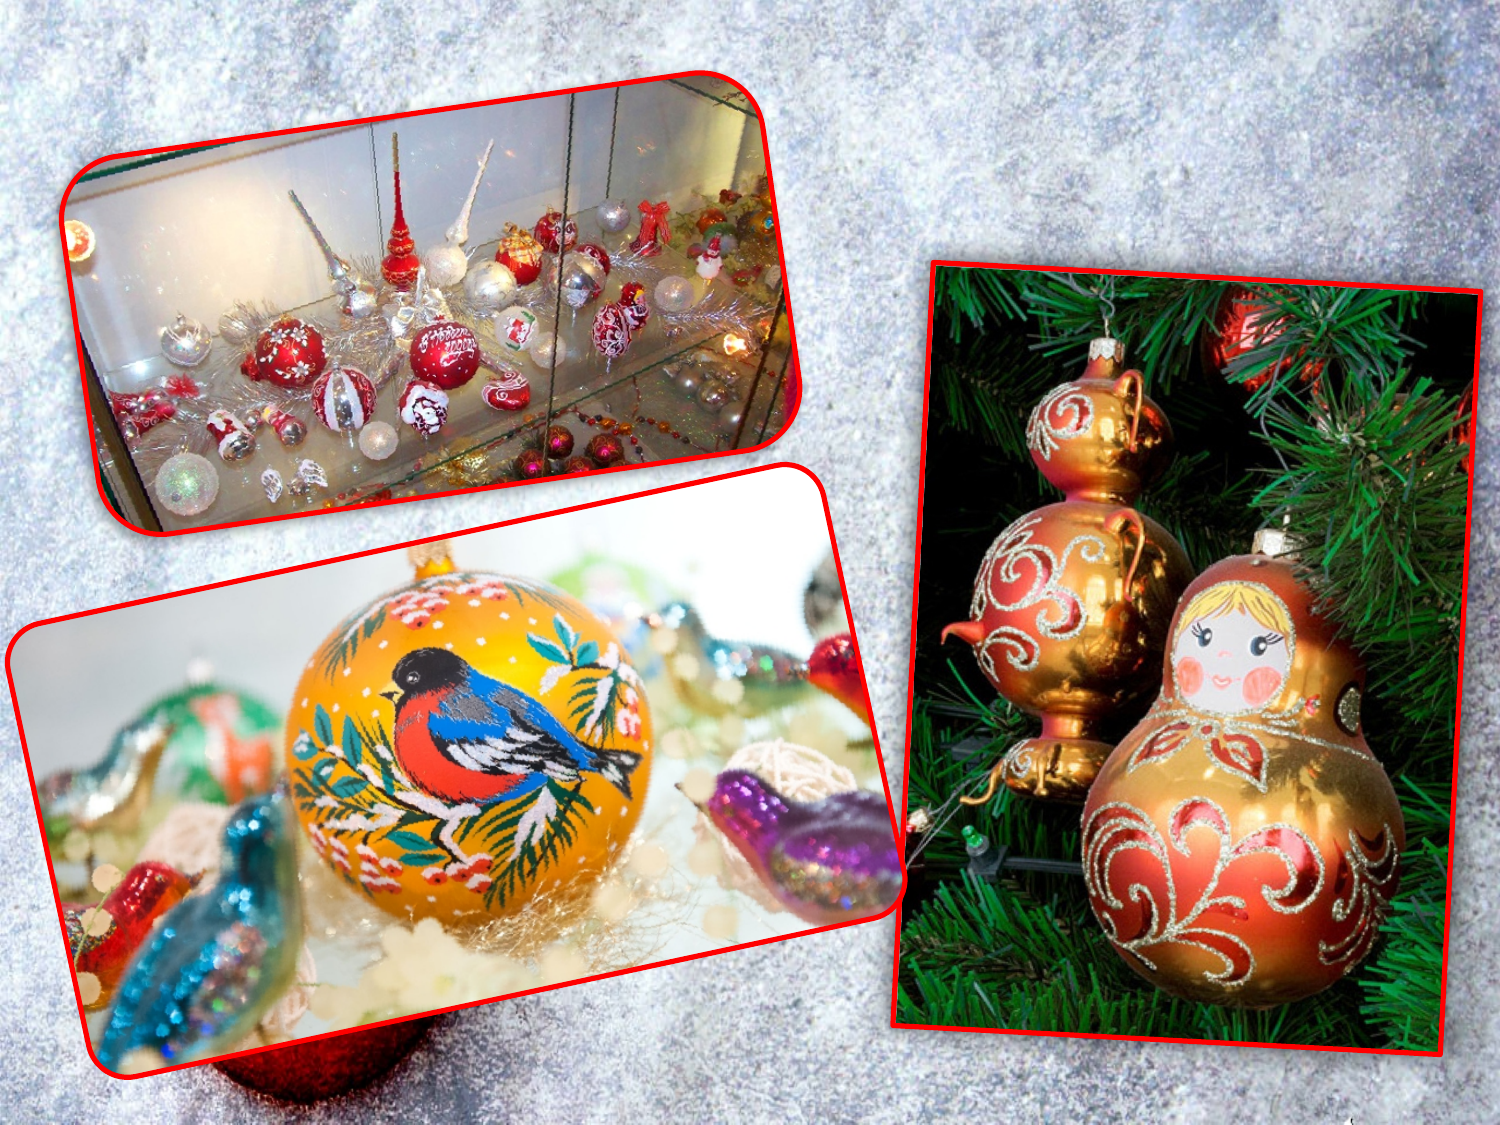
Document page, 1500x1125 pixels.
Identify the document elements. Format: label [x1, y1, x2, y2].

picture [0, 0, 1500, 1125]
list [915, 278, 1459, 1039]
